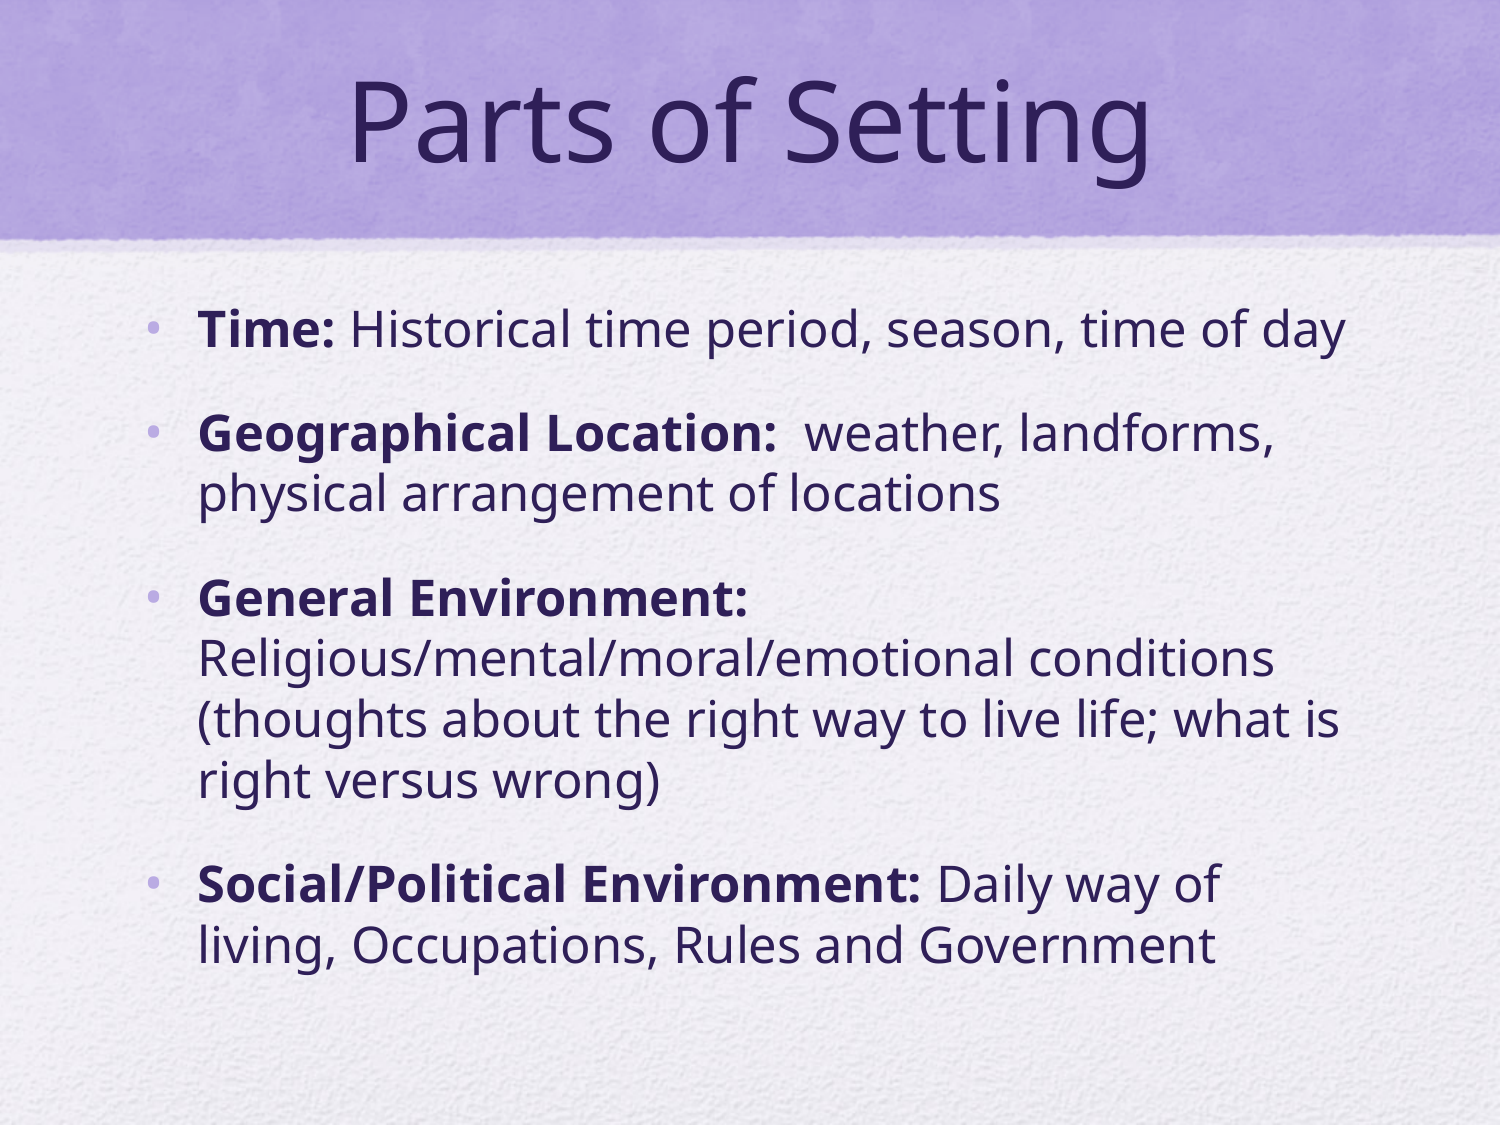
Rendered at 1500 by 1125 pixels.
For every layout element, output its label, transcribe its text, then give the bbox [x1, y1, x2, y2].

title Parts of Setting [129, 6, 1372, 239]
picture [0, 225, 1500, 1125]
list Time: Historical time period, season, time of day Geographical Location: weather, landforms, physical arrangement of locations General Environment: Religious/mental/moral/emotional conditions (thoughts about the right way to live life; what is right versus wrong) Social/Political Environment: Daily way of living, Occupations, Rules and Government [129, 288, 1372, 993]
